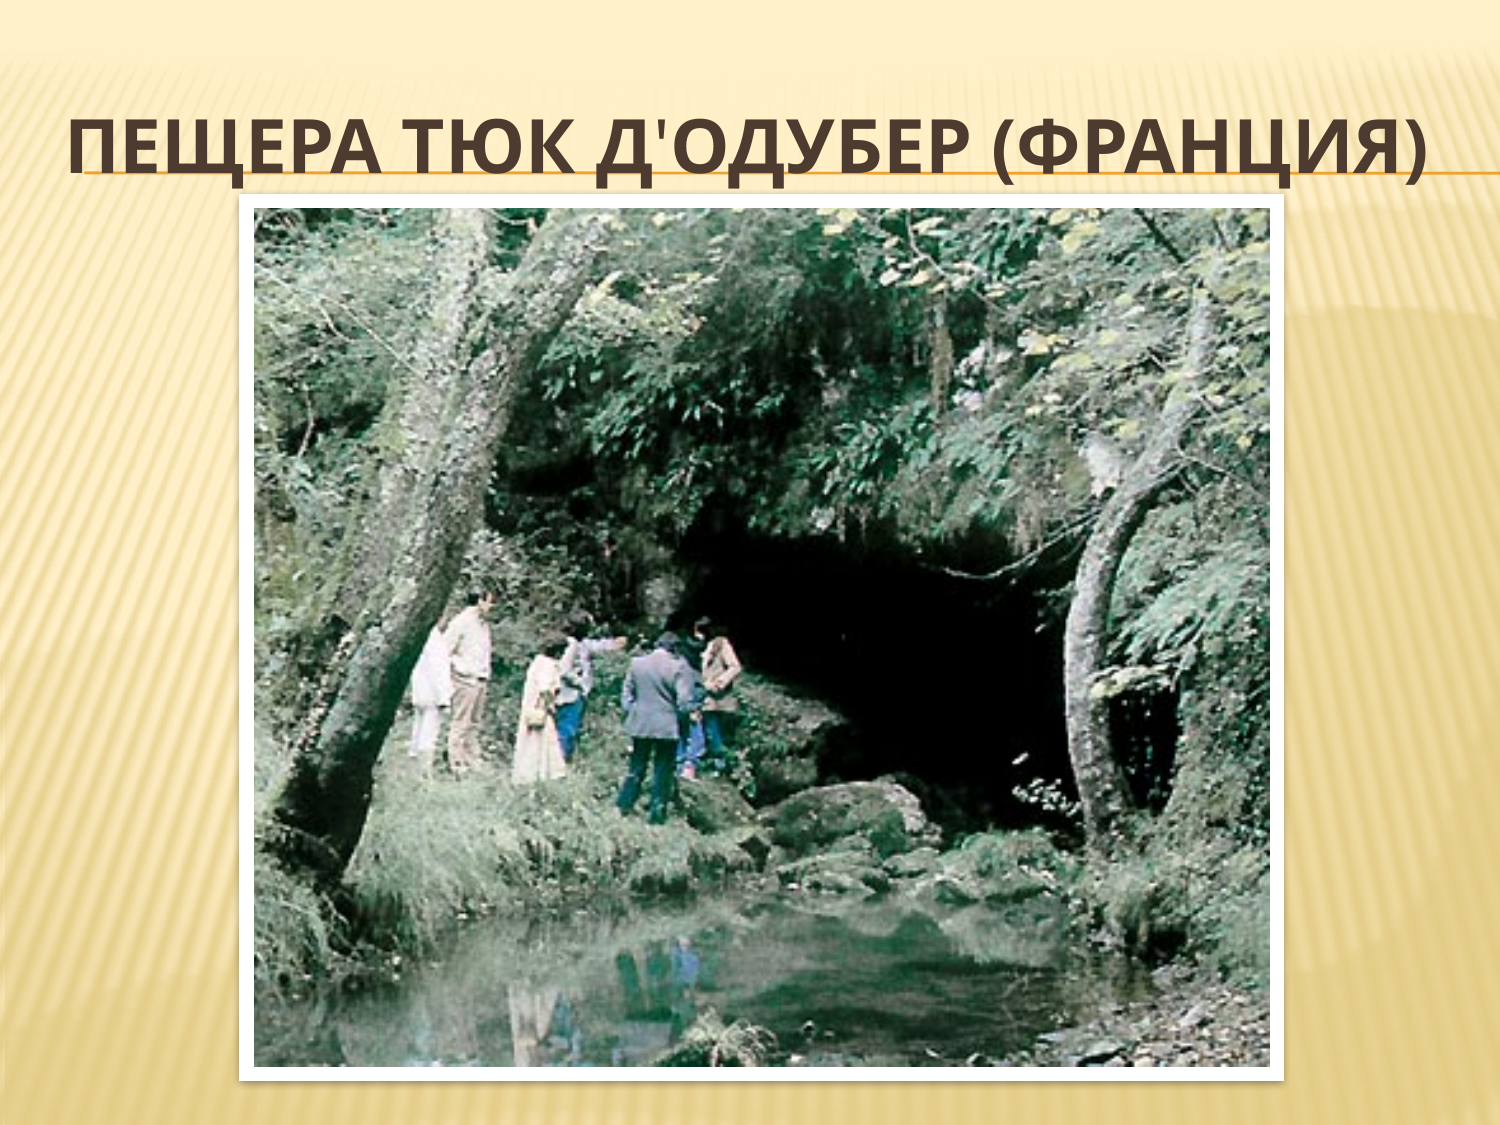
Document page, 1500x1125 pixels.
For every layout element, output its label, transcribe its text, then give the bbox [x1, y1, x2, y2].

title Пещера Тюк д'Одубер (Франция) [49, 75, 1475, 213]
picture [253, 207, 1270, 1067]
